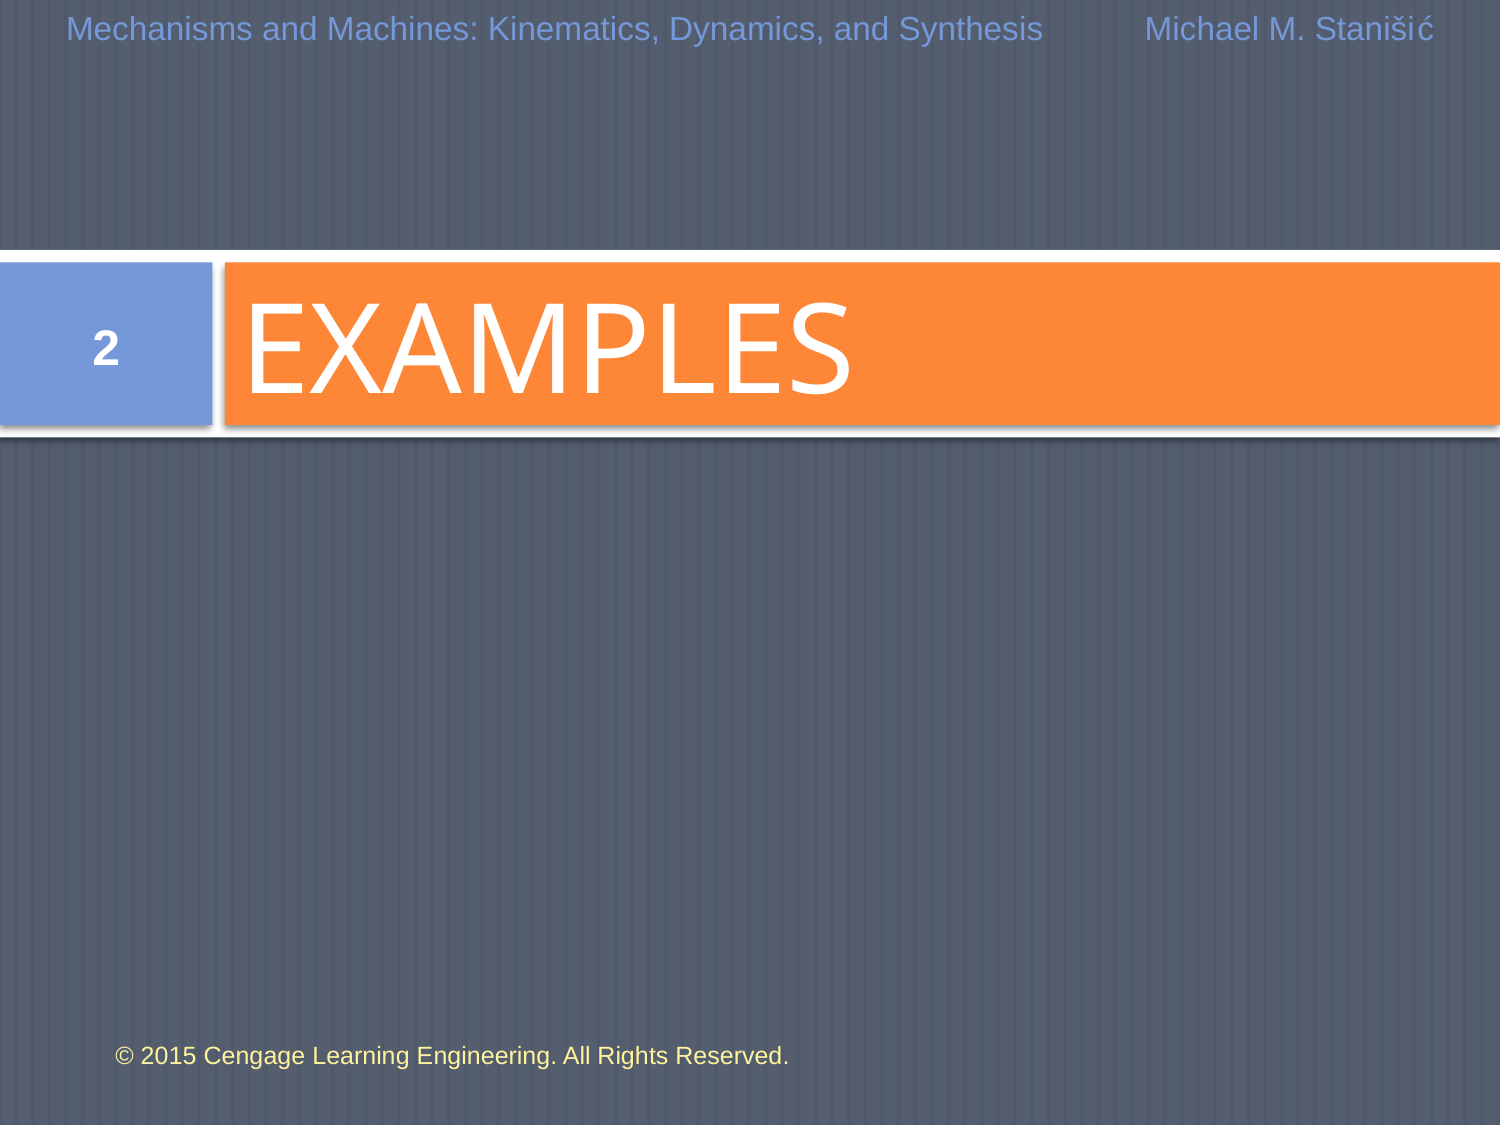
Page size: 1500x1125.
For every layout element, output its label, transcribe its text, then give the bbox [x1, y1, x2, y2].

slide_number 2 [0, 287, 213, 403]
text_box Mechanisms and Machines: Kinematics, Dynamics, and Synthesis Michael M. Stanišić [0, 0, 1500, 55]
footer © 2015 Cengage Learning Engineering. All Rights Reserved. [100, 1024, 990, 1085]
title EXAMPLES [224, 262, 1476, 426]
